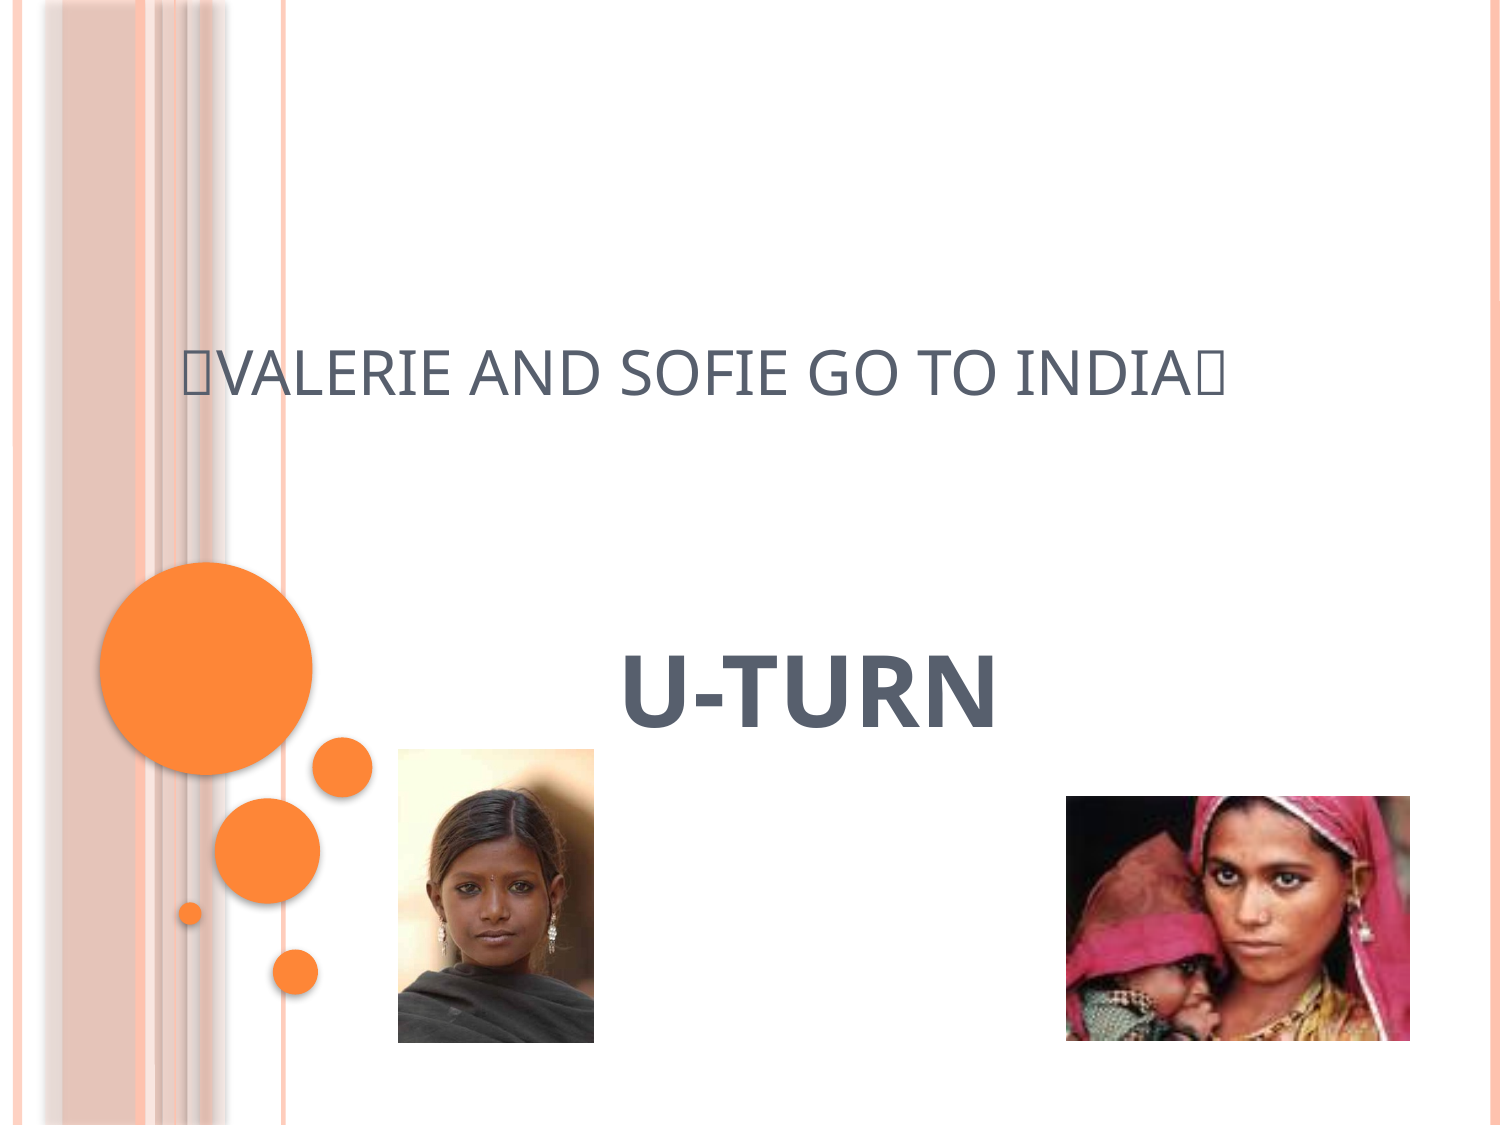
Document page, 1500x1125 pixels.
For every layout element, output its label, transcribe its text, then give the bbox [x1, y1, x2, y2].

picture [1065, 796, 1411, 1041]
subtitle U-TURN [374, 562, 1388, 788]
title VALERIE AND SOFIE GO TO INDIA [164, 187, 1477, 566]
picture [397, 749, 595, 1044]
